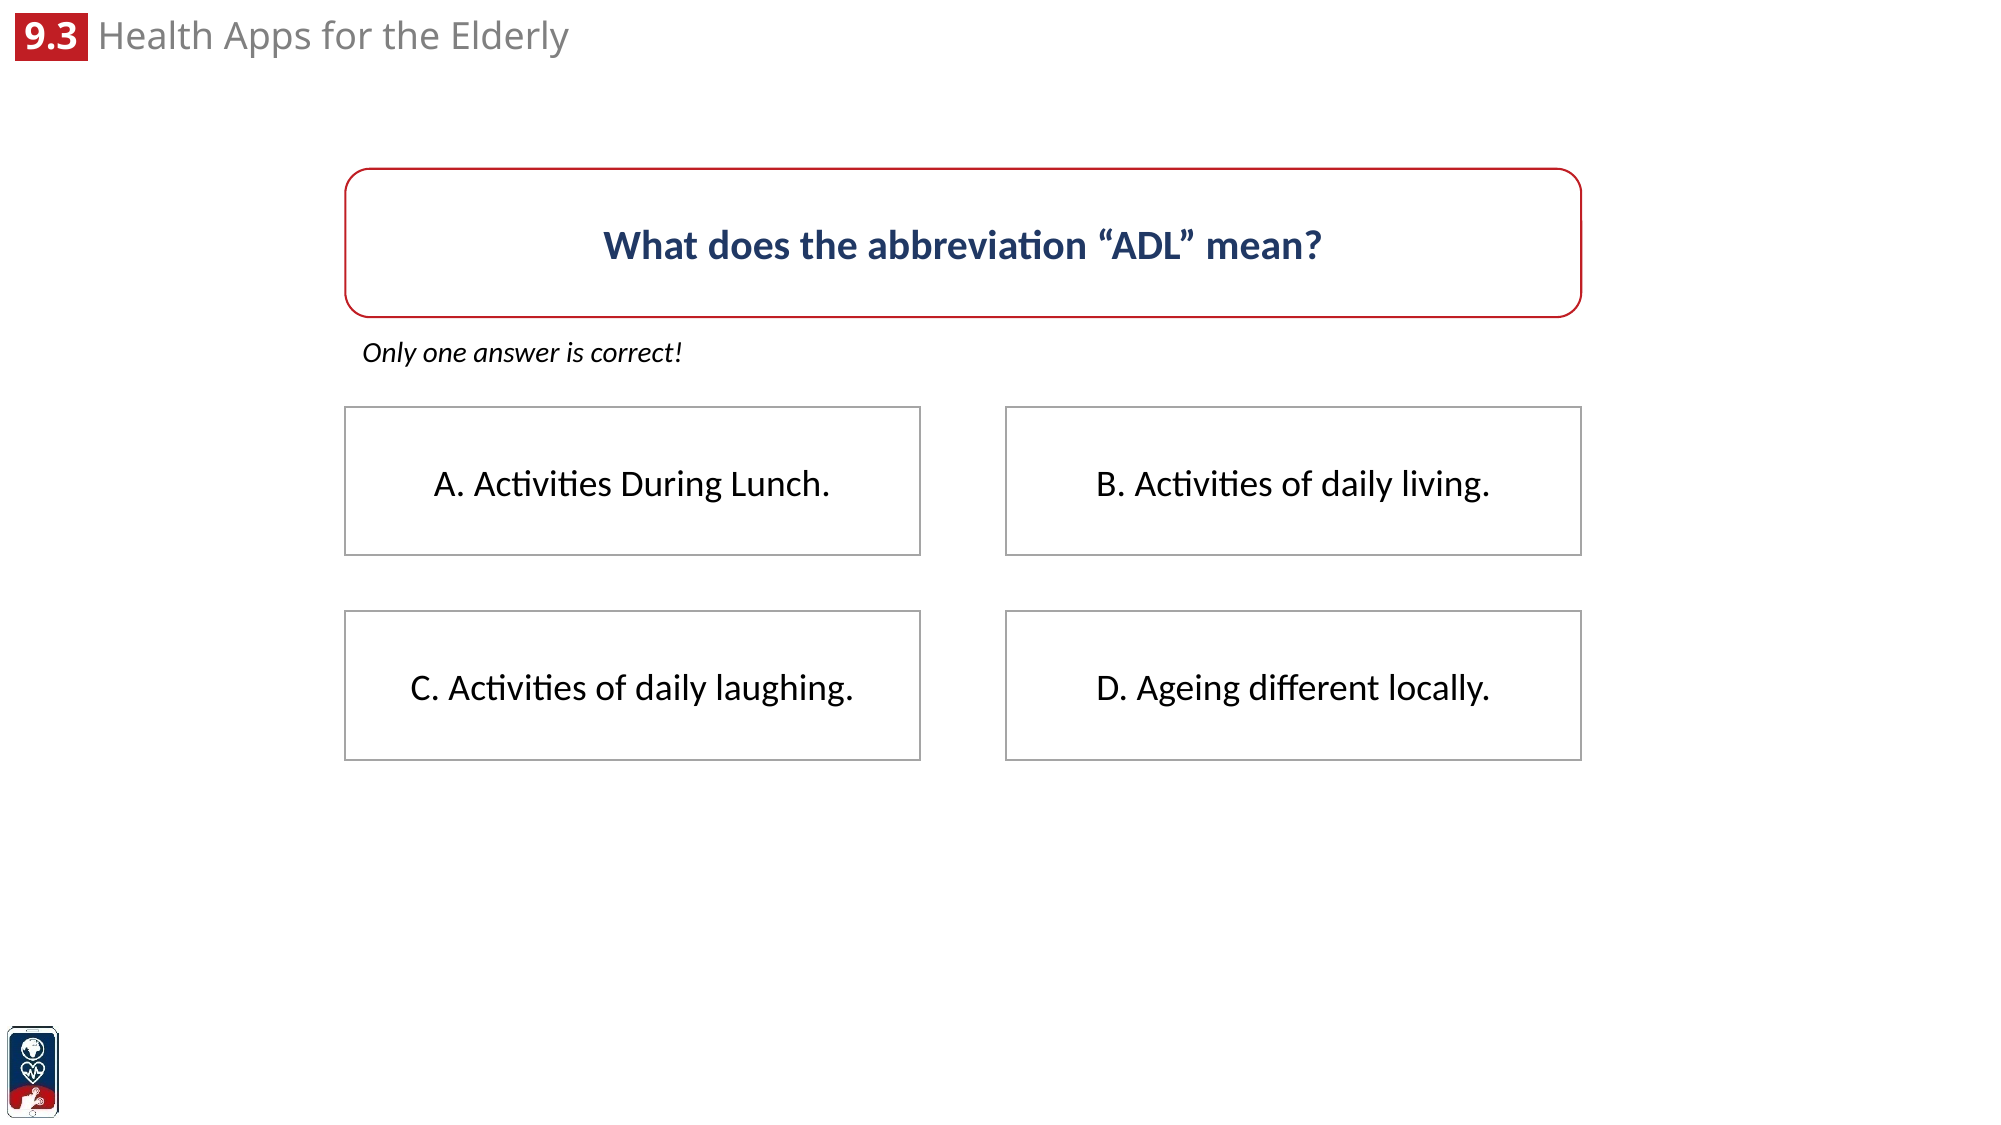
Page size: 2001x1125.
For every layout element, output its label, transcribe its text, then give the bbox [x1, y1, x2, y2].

text_box C. Activities of daily laughing. [344, 610, 921, 761]
picture [7, 1026, 59, 1118]
text_box B. Activities of daily living. [1005, 406, 1582, 556]
text_box What does the abbreviation “ADL” mean? [344, 167, 1583, 319]
text_box Only one answer is correct! [347, 325, 699, 376]
text_box D. Ageing different locally. [1005, 610, 1582, 761]
text_box A. Activities During Lunch. [344, 406, 921, 556]
